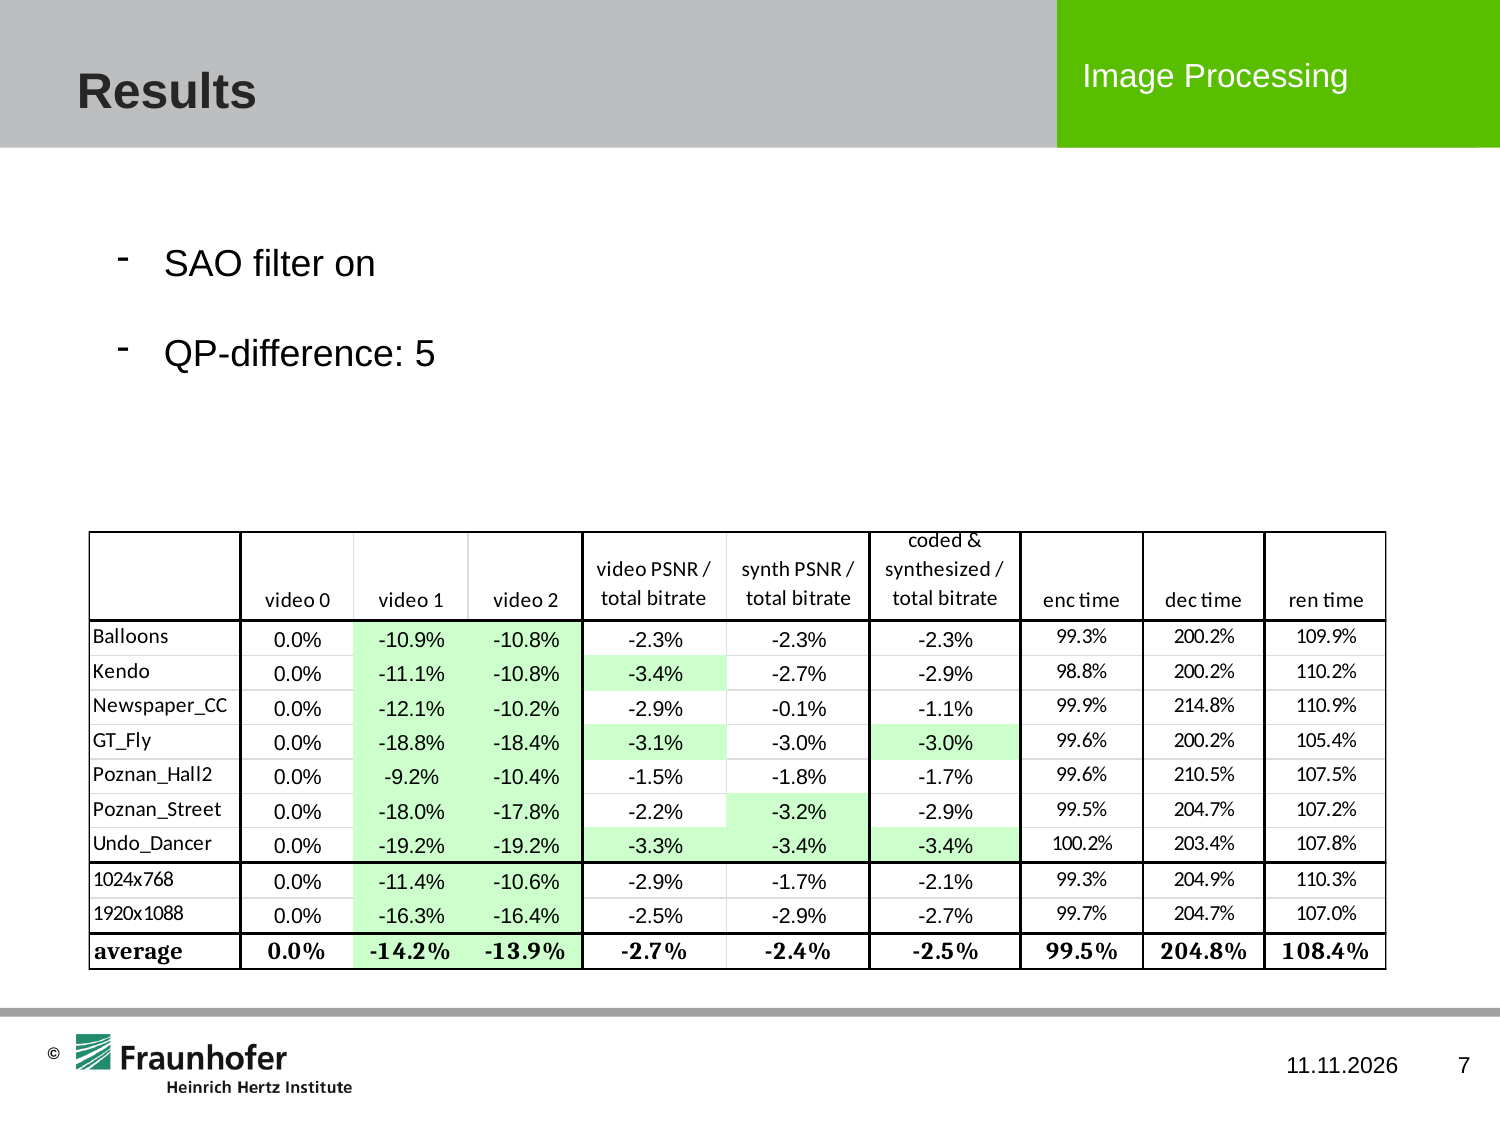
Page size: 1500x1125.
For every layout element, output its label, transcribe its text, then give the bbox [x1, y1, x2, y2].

title Results [76, 59, 1022, 119]
slide_number 7 [1394, 1034, 1471, 1094]
text_box SAO filter on QP-difference: 5 [102, 231, 451, 382]
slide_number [1019, 1034, 1394, 1094]
picture [88, 531, 1388, 971]
picture [76, 1034, 352, 1093]
